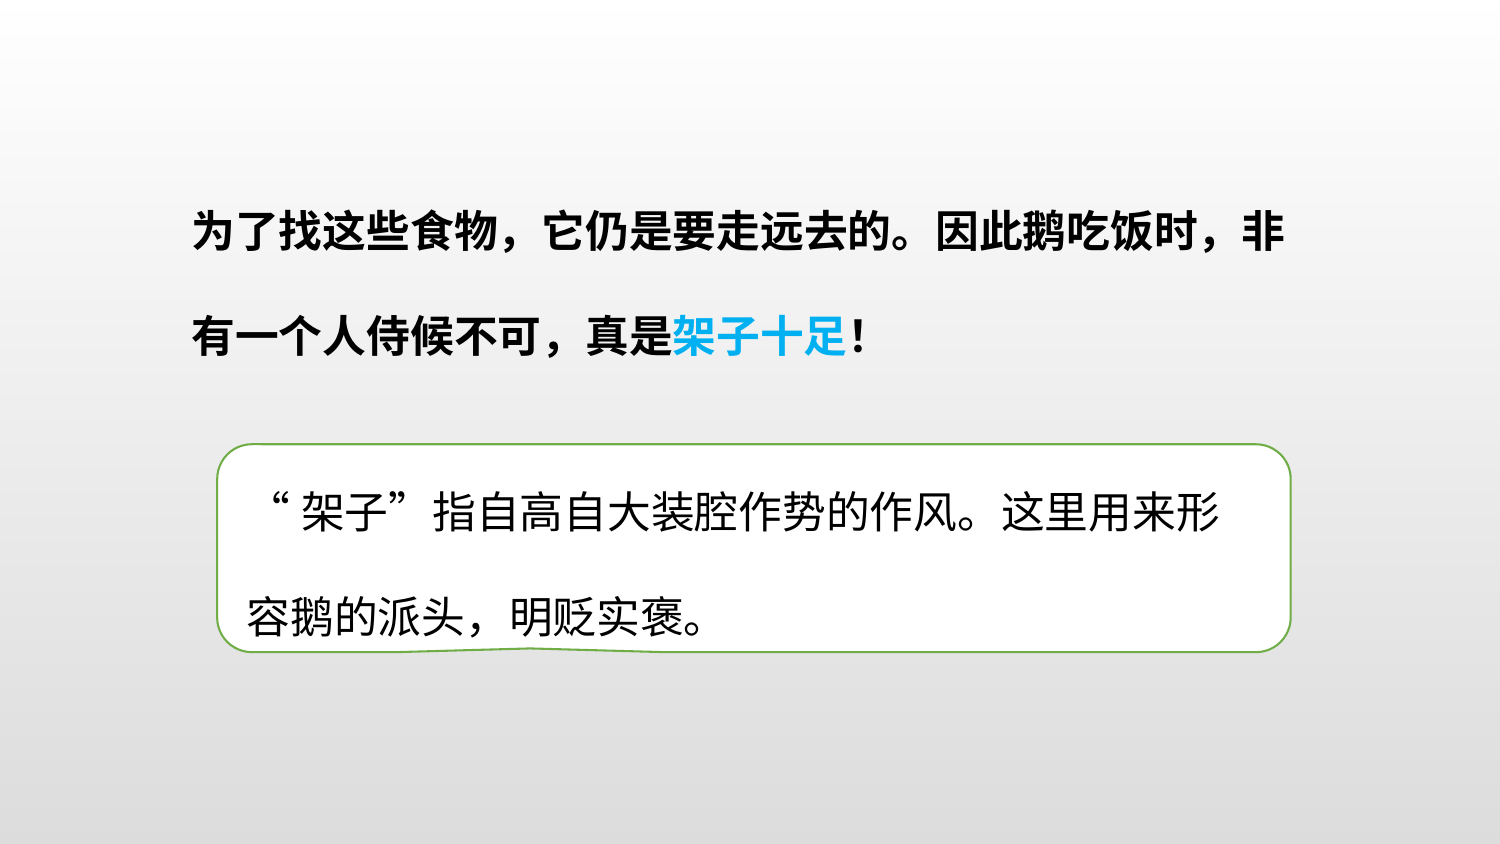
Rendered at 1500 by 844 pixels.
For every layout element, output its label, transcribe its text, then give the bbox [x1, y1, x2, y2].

text_box 为了找这些食物，它仍是要走远去的。因此鹅吃饭时，非有一个人侍候不可，真是架子十足！ [180, 145, 1329, 367]
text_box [217, 424, 1291, 705]
